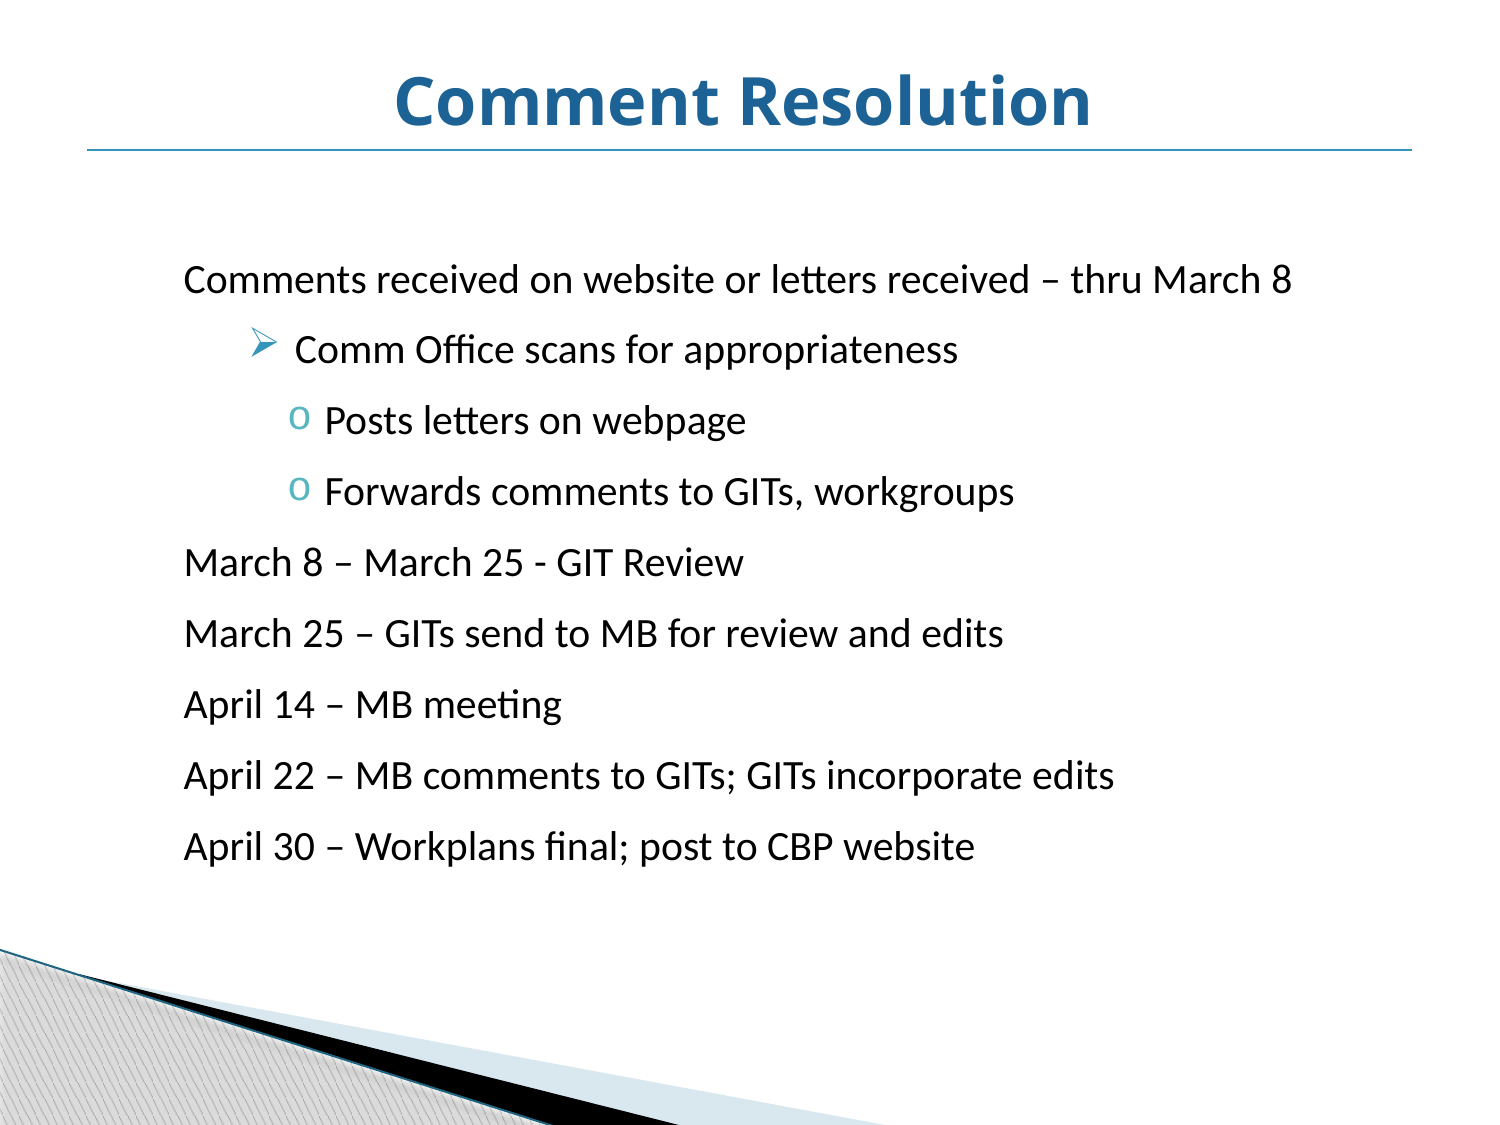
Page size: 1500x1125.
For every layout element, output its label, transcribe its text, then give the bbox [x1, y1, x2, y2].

text_box Comment Resolution [37, 51, 1450, 207]
list Comments received on website or letters received – thru March 8 Comm Office scans for appropriateness Posts letters on webpage Forwards comments to GITs, workgroups March 8 – March 25 - GIT Review March 25 – GITs send to MB for review and edits April 14 – MB meeting April 22 – MB comments to GITs; GITs incorporate edits April 30 – Workplans final; post to CBP website [168, 244, 1332, 792]
